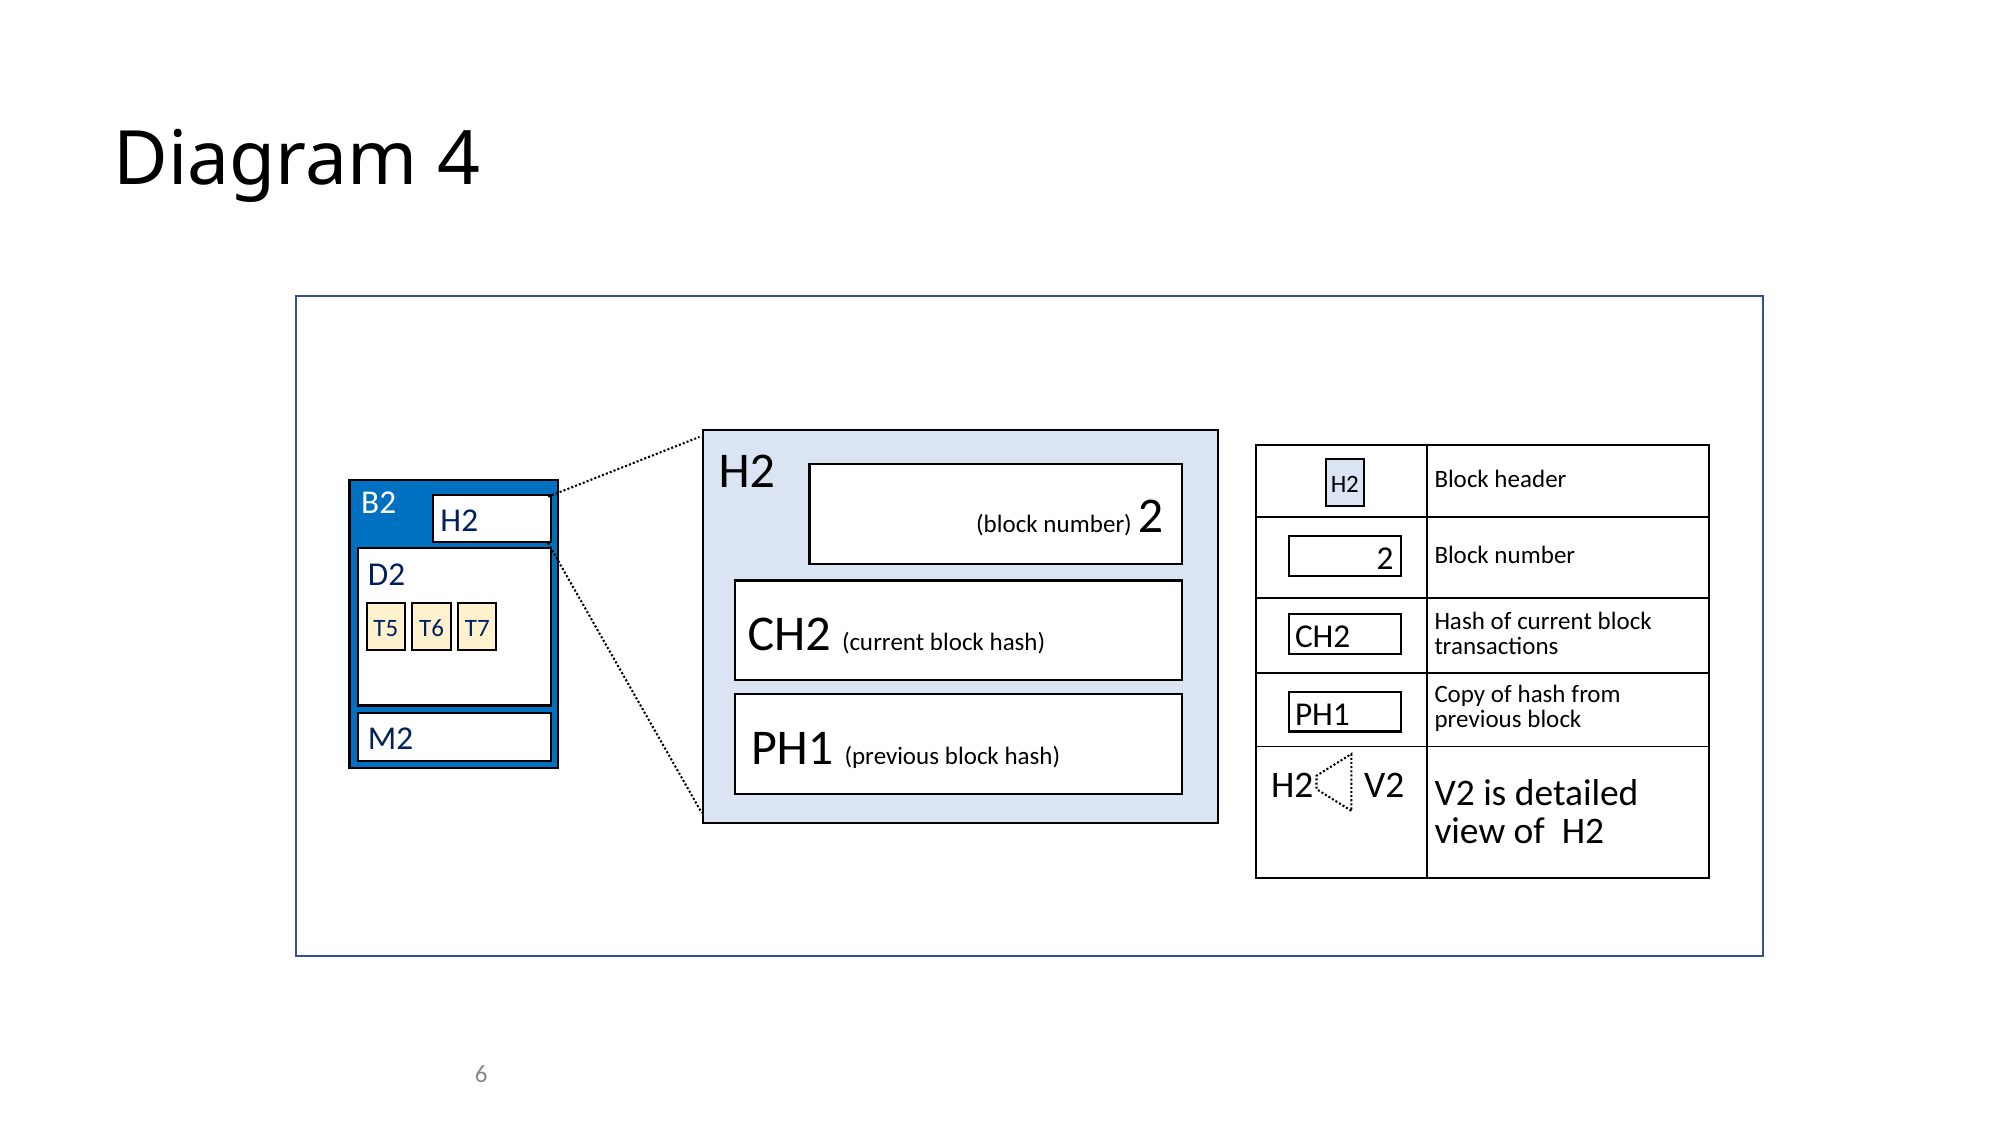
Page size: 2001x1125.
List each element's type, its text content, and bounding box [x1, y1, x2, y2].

text_box [295, 295, 1763, 957]
title Diagram 4 [113, 118, 1887, 334]
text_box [349, 429, 1710, 824]
slide_number 6 [464, 1050, 496, 1096]
